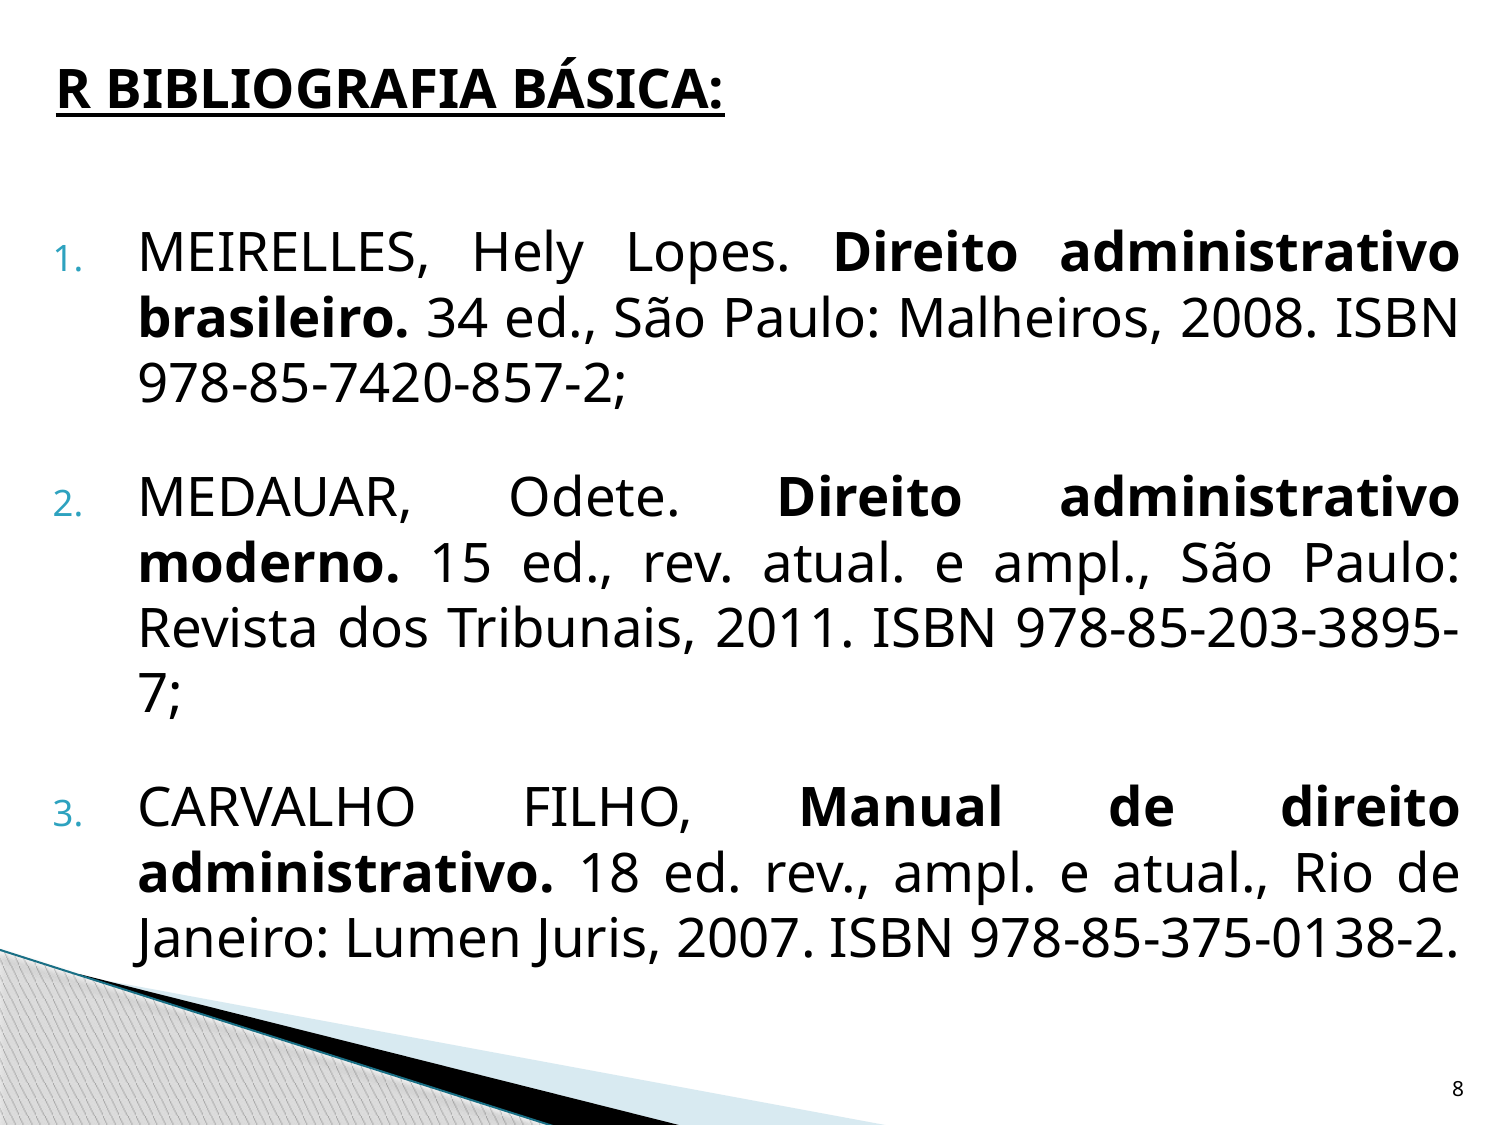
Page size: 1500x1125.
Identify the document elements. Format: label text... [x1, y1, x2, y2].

slide_number 8 [1418, 1051, 1479, 1112]
list R BIBLIOGRAFIA BÁSICA: MEIRELLES, Hely Lopes. Direito administrativo brasileiro. 34 ed., São Paulo: Malheiros, 2008. ISBN 978-85-7420-857-2; MEDAUAR, Odete. Direito administrativo moderno. 15 ed., rev. atual. e ampl., São Paulo: Revista dos Tribunais, 2011. ISBN 978-85-203-3895-7; CARVALHO FILHO, Manual de direito administrativo. 18 ed. rev., ampl. e atual., Rio de Janeiro: Lumen Juris, 2007. ISBN 978-85-375-0138-2. [23, 46, 1477, 1043]
